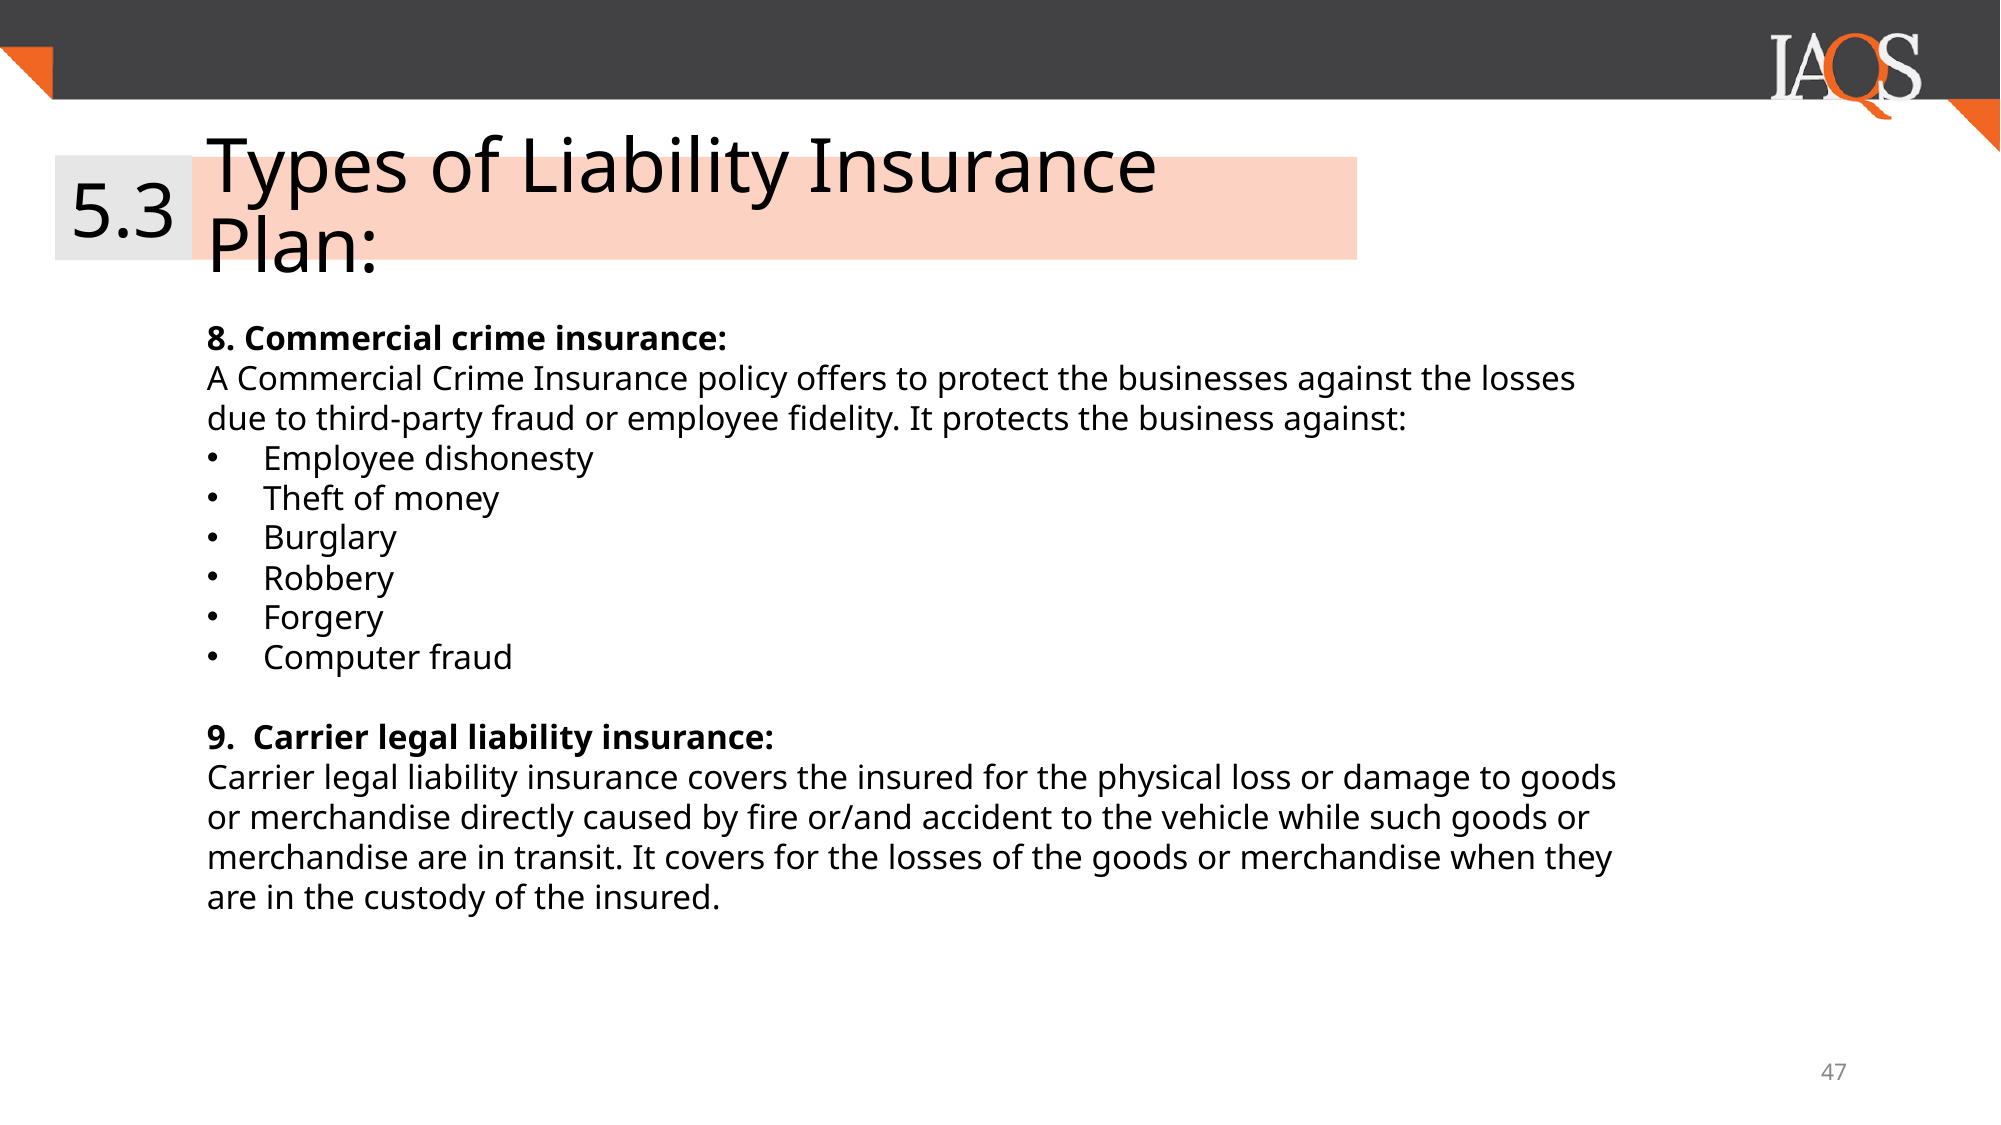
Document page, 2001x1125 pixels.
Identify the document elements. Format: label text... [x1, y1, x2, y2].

title Types of Liability Insurance Plan: [192, 156, 1358, 260]
slide_number ‹#› [1412, 1042, 1863, 1103]
text_box 8. Commercial crime insurance: A Commercial Crime Insurance policy offers to protect the businesses against the losses due to third-party fraud or employee fidelity. It protects the business against: Employee dishonesty Theft of money Burglary Robbery Forgery Computer fraud 9. Carrier legal liability insurance: Carrier legal liability insurance covers the insured for the physical loss or damage to goods or merchandise directly caused by fire or/and accident to the vehicle while such goods or merchandise are in transit. It covers for the losses of the goods or merchandise when they are in the custody of the insured. [191, 309, 1653, 1004]
text_box 5.3 [55, 155, 192, 261]
picture [0, 0, 2000, 152]
